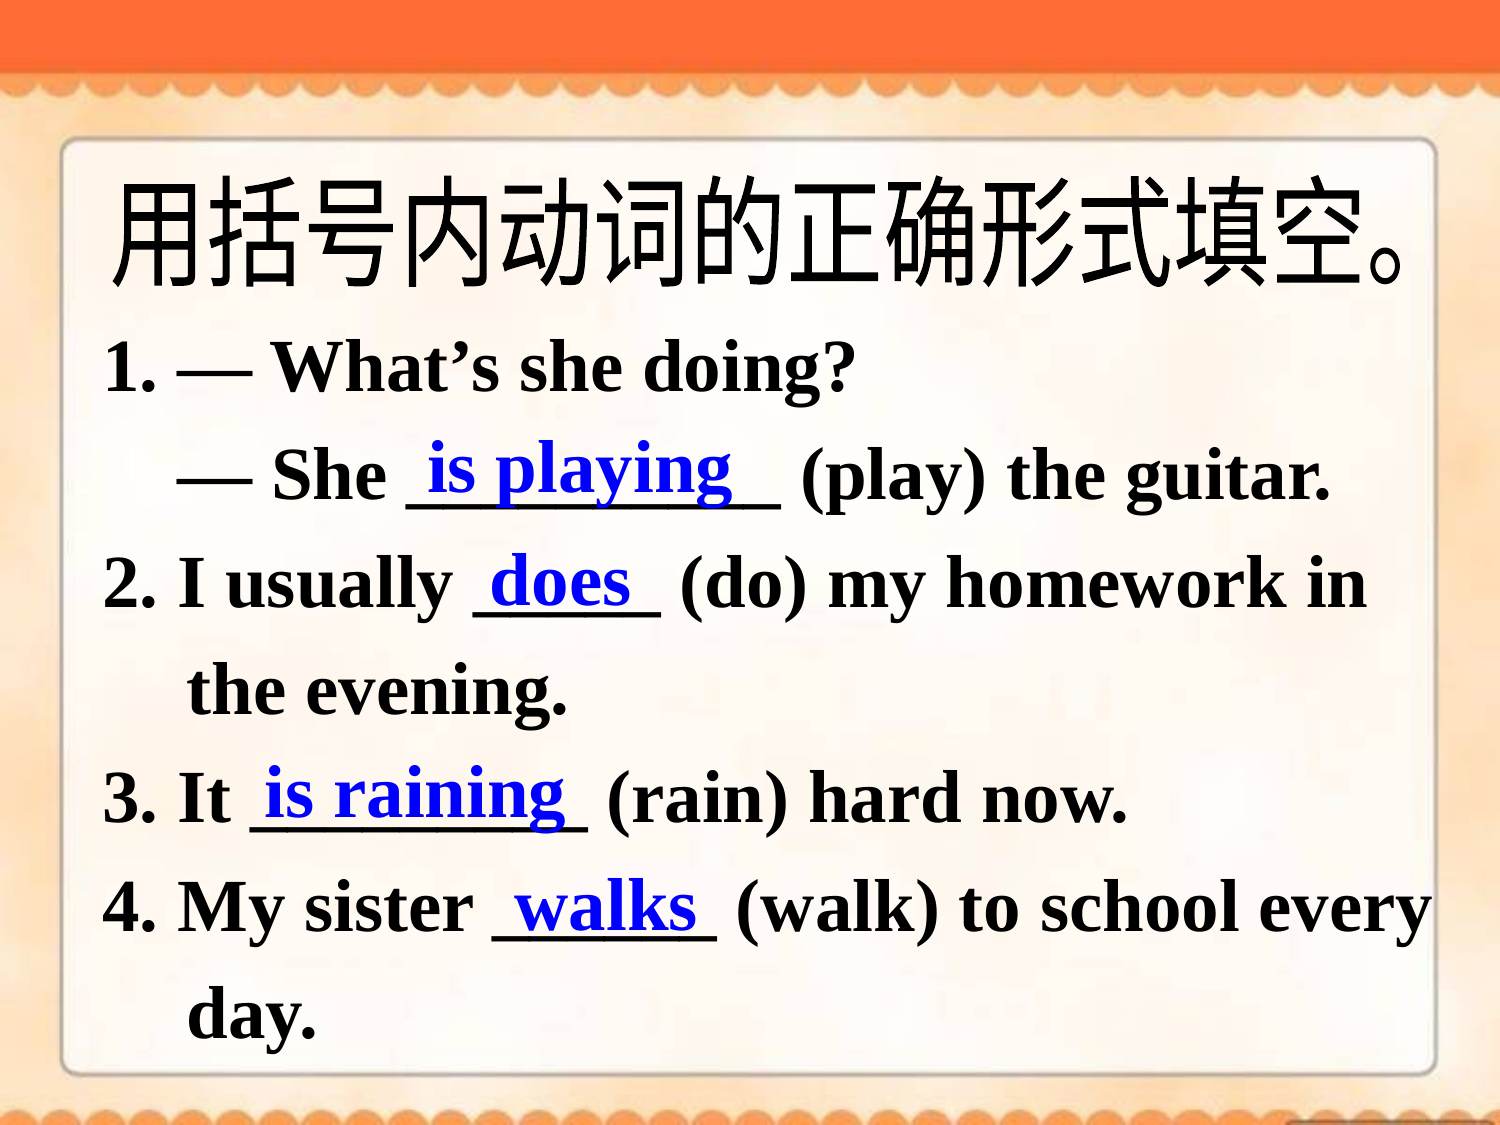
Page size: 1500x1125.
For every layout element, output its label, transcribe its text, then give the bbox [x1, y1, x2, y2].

text_box 1. — What’s she doing? — She __________ (play) the guitar. 2. I usually _____ (do) my homework in the evening. 3. It _________ (rain) hard now. 4. My sister ______ (walk) to school every day. [87, 290, 1450, 1062]
text_box is playing [412, 392, 925, 516]
text_box does [474, 505, 771, 628]
picture [0, 0, 1500, 1125]
text_box is raining [249, 717, 743, 841]
text_box walks [500, 830, 836, 953]
